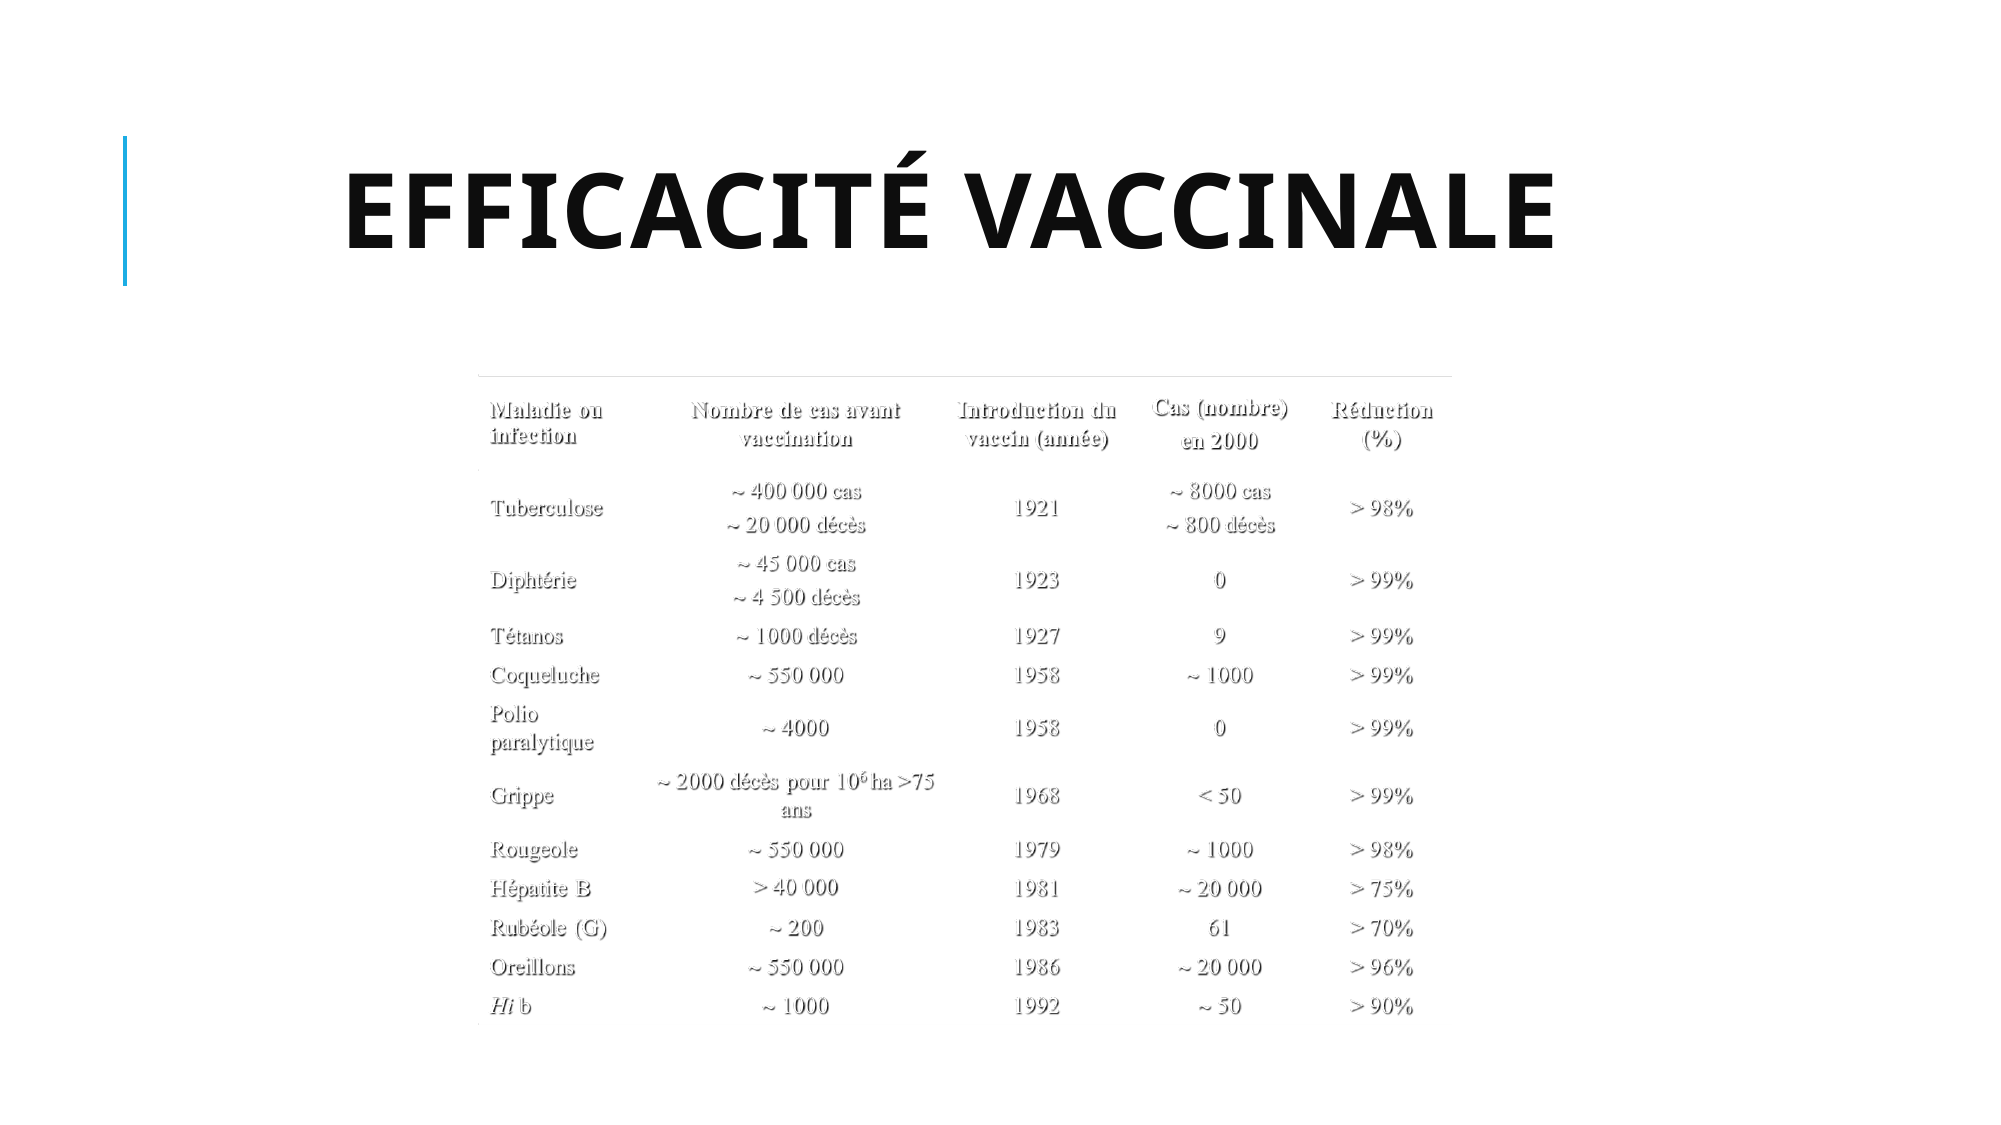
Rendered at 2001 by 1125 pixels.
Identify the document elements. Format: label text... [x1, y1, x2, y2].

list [474, 374, 1456, 1036]
title Efficacité Vaccinale [168, 96, 1763, 342]
